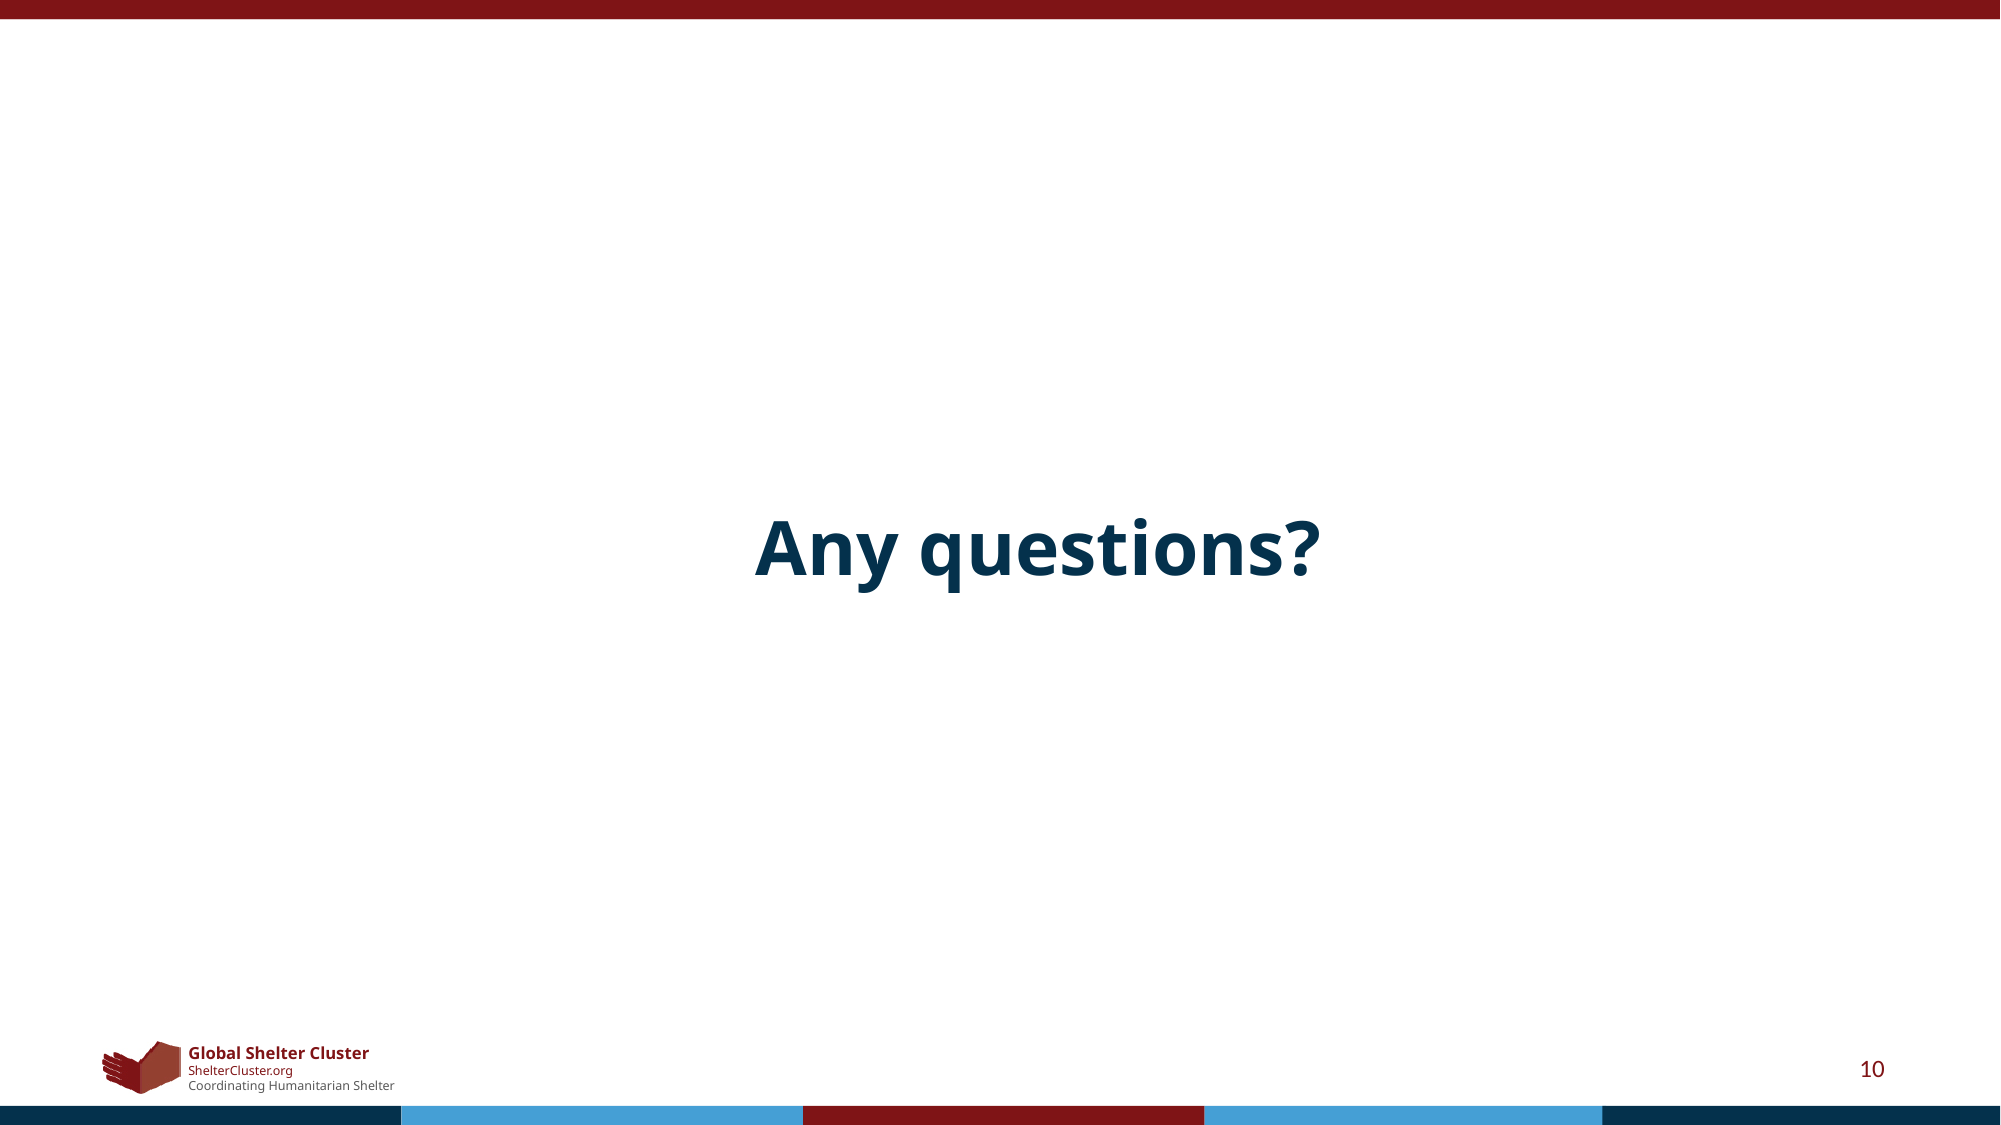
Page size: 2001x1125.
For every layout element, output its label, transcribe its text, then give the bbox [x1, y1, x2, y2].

slide_number 10 [1433, 1037, 1900, 1098]
picture [102, 1041, 181, 1094]
title Any questions? [138, 451, 1939, 640]
